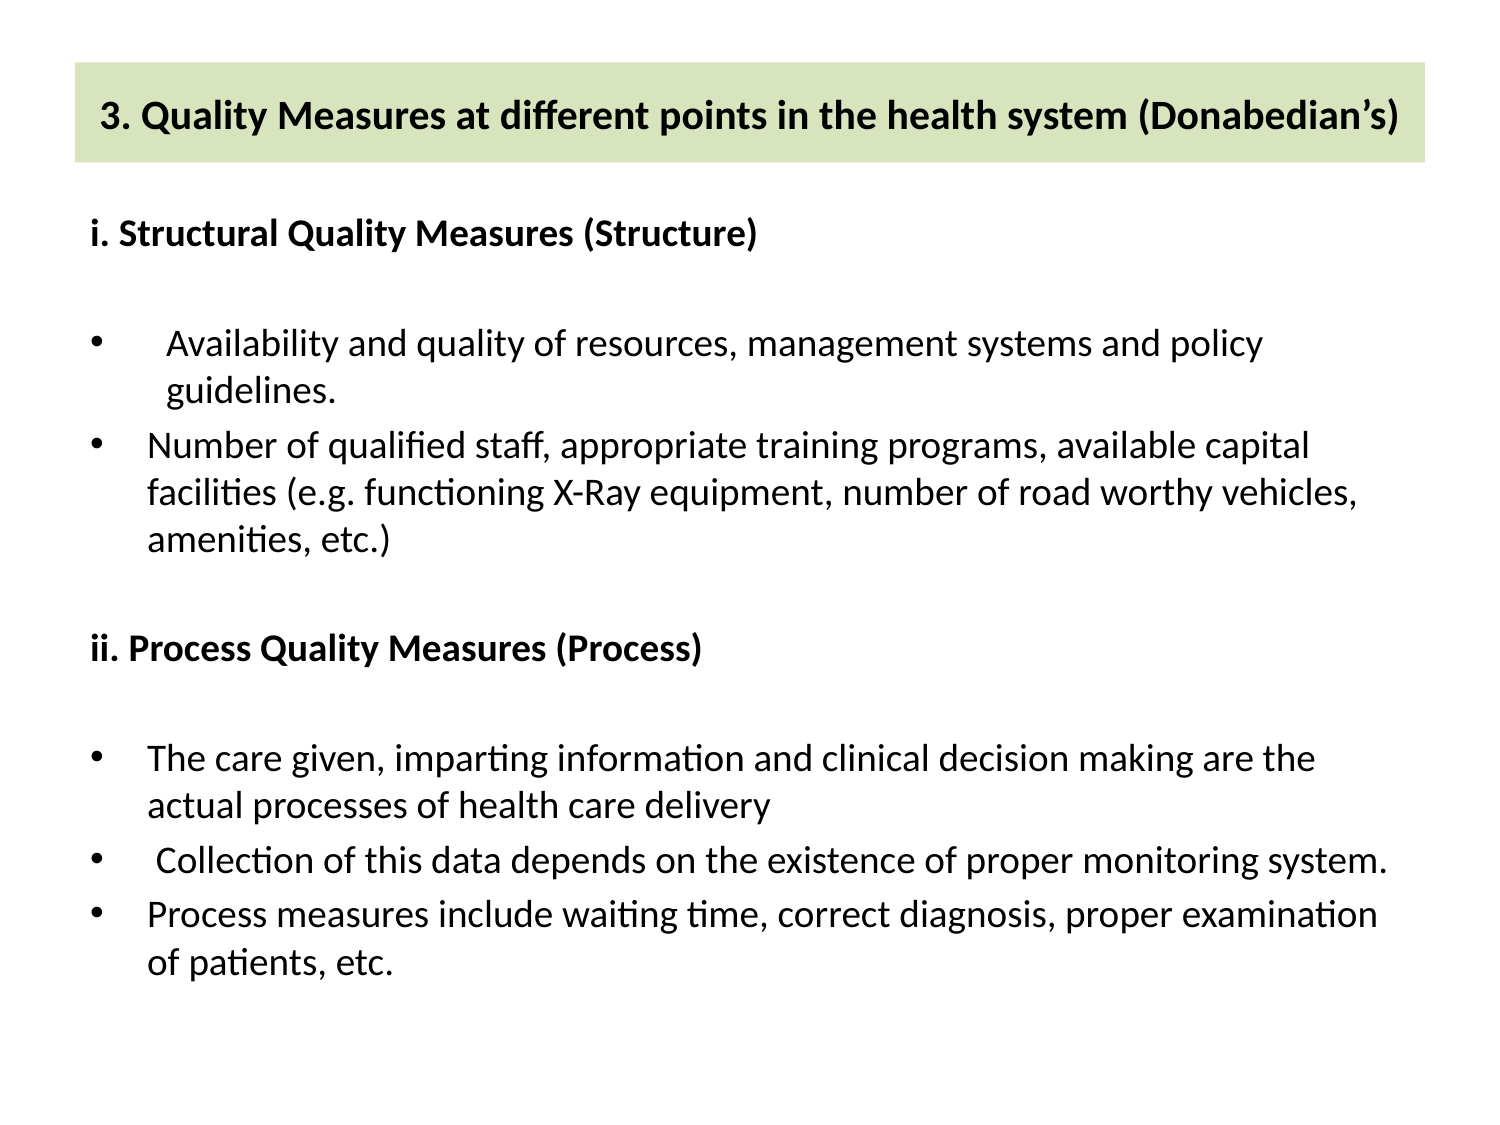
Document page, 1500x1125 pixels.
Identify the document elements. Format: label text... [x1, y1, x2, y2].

title 3. Quality Measures at different points in the health system (Donabedian’s) [75, 62, 1425, 163]
list i. Structural Quality Measures (Structure) Availability and quality of resources, management systems and policy guidelines. Number of qualified staff, appropriate training programs, available capital facilities (e.g. functioning X-Ray equipment, number of road worthy vehicles, amenities, etc.) ii. Process Quality Measures (Process) The care given, imparting information and clinical decision making are the actual processes of health care delivery Collection of this data depends on the existence of proper monitoring system. Process measures include waiting time, correct diagnosis, proper examination of patients, etc. [75, 200, 1425, 1005]
